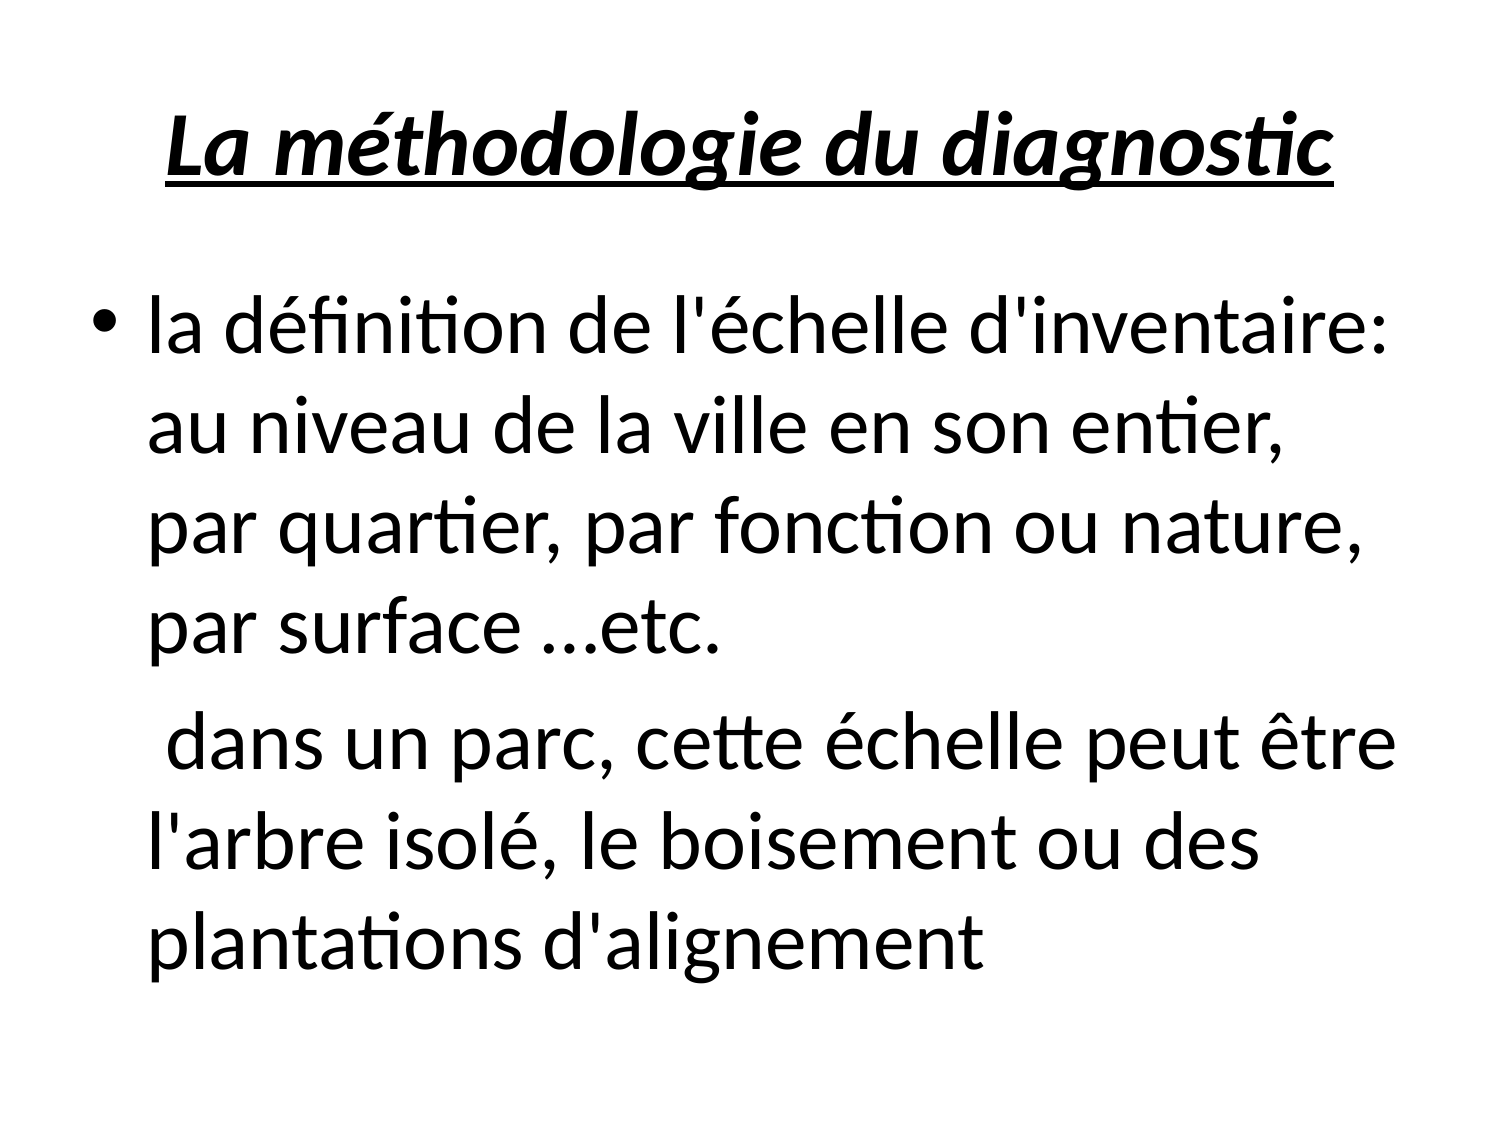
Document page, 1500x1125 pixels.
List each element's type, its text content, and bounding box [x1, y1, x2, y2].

list la définition de l'échelle d'inventaire: au niveau de la ville en son entier, par quartier, par fonction ou nature, par surface …etc. dans un parc, cette échelle peut être l'arbre isolé, le boisement ou des plantations d'alignement [75, 262, 1425, 1005]
title La méthodologie du diagnostic [75, 45, 1425, 233]
